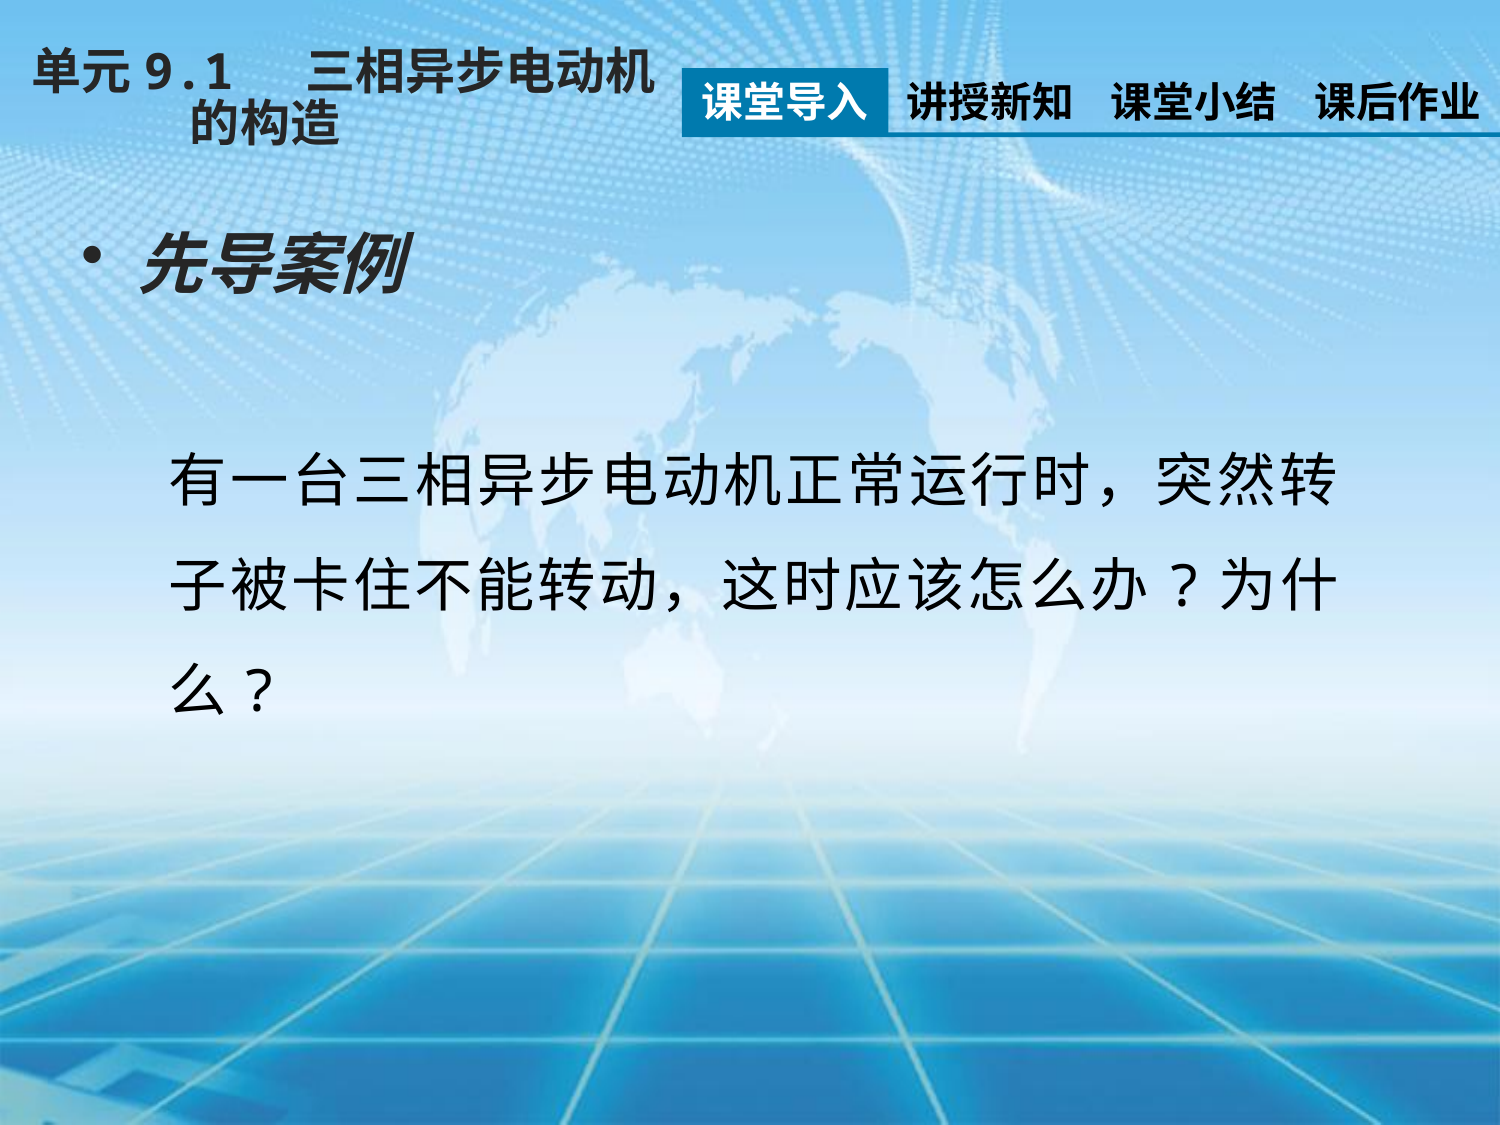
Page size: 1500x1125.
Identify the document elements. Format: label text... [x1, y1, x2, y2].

text_box 有一台三相异步电动机正常运行时，突然转 子被卡住不能转动，这时应该怎么办?为什么? [154, 401, 1354, 731]
picture [0, 0, 1500, 1125]
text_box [16, 39, 1500, 160]
text_box 先导案例 [66, 214, 1417, 321]
